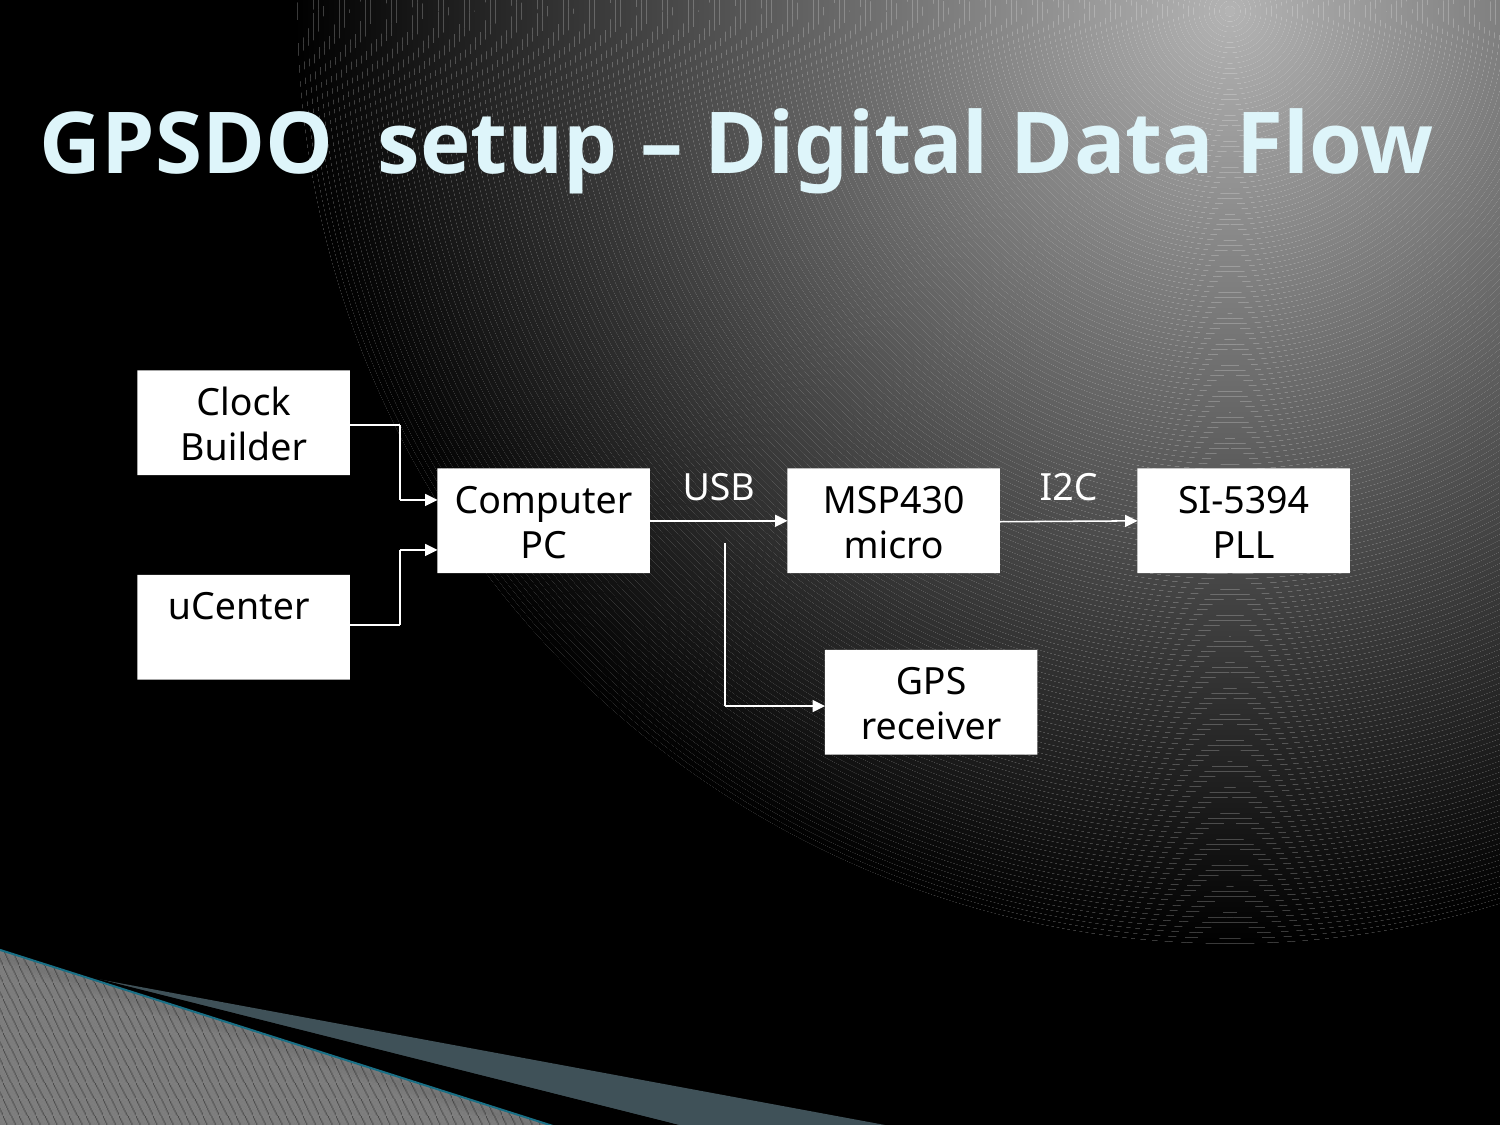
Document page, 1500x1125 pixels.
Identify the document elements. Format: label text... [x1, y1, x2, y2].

text_box MSP430 micro [787, 468, 1000, 574]
text_box GPS receiver [824, 649, 1038, 755]
text_box I2C [999, 455, 1138, 516]
text_box Computer PC [437, 468, 650, 574]
text_box SI-5394 PLL [1137, 468, 1350, 574]
title GPSDO setup – Digital Data Flow [24, 45, 1500, 233]
text_box USB [649, 455, 788, 516]
picture [0, 952, 543, 1125]
text_box Clock Builder [137, 370, 350, 476]
text_box uCenter [137, 574, 350, 680]
